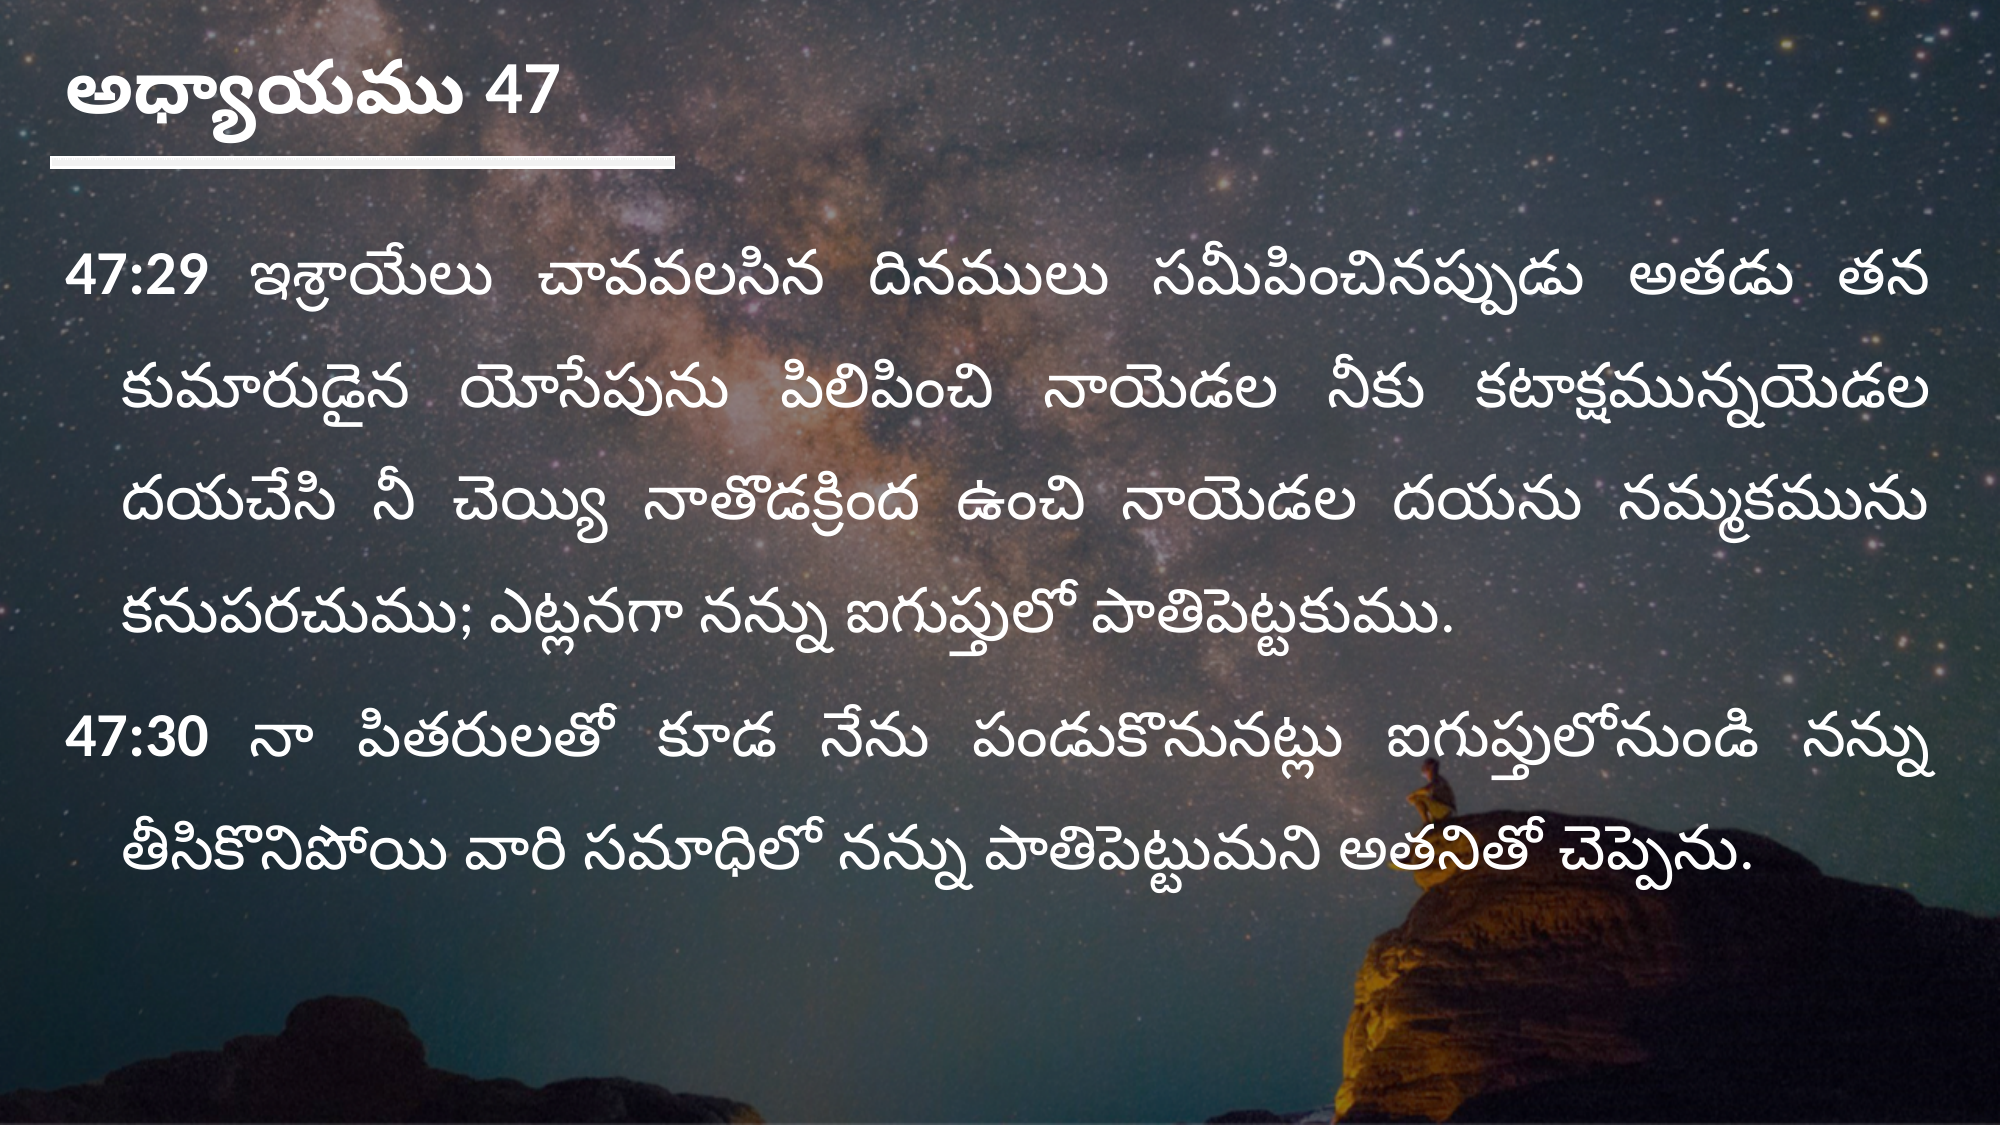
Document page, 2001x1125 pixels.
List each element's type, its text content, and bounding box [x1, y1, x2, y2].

list 47:29 ఇశ్రాయేలు చావవలసిన దినములు సమీపించినప్పుడు అతడు తన కుమారుడైన యోసేపును పిలిపించి నాయెడల నీకు కటాక్షమున్నయెడల దయచేసి నీ చెయ్యి నాతొడక్రింద ఉంచి నాయెడల దయను నమ్మకమును కనుపరచుము; ఎట్లనగా నన్ను ఐగుప్తులో పాతిపెట్టకుము. 47:30 నా పితరులతో కూడ నేను పండుకొనునట్లు ఐగుప్తులోనుండి నన్ను తీసికొనిపోయి వారి సమాధిలో నన్ను పాతిపెట్టుమని అతనితో చెప్పెను. [50, 187, 1946, 1063]
title అధ్యాయము 47 [50, 0, 1925, 167]
picture [0, 0, 2000, 1125]
